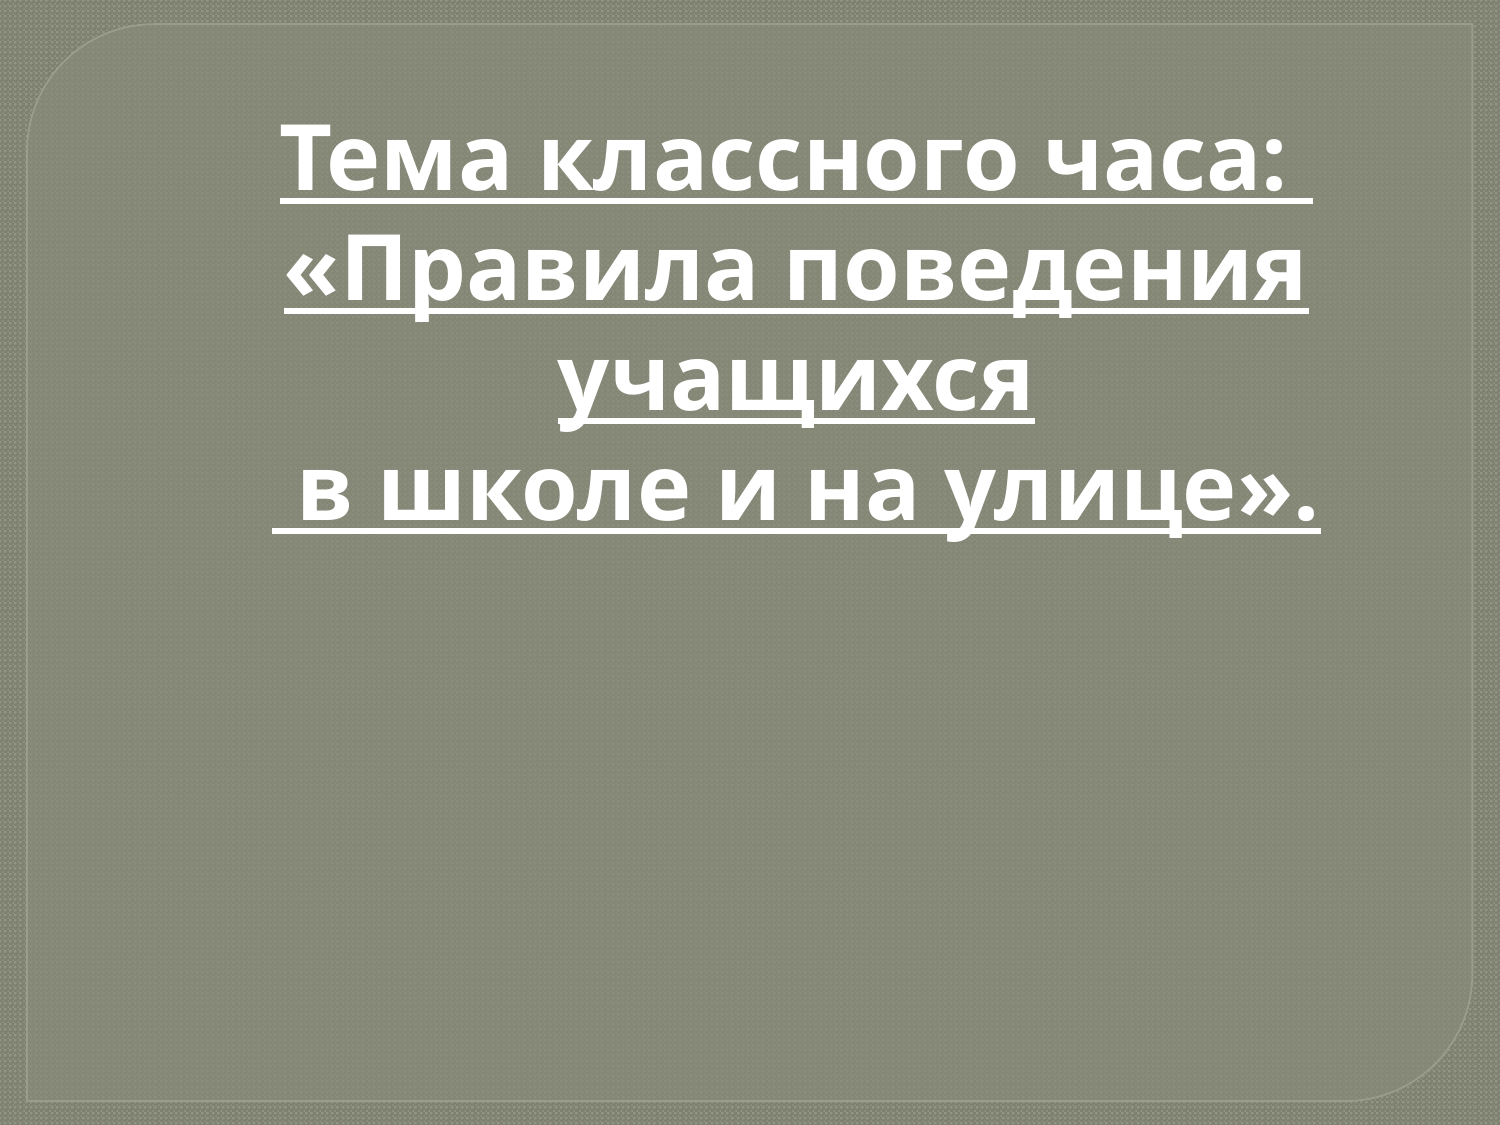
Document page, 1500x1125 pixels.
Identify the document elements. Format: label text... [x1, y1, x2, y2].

text_box Тема классного часа: «Правила поведения учащихся в школе и на улице». [182, 91, 1410, 547]
